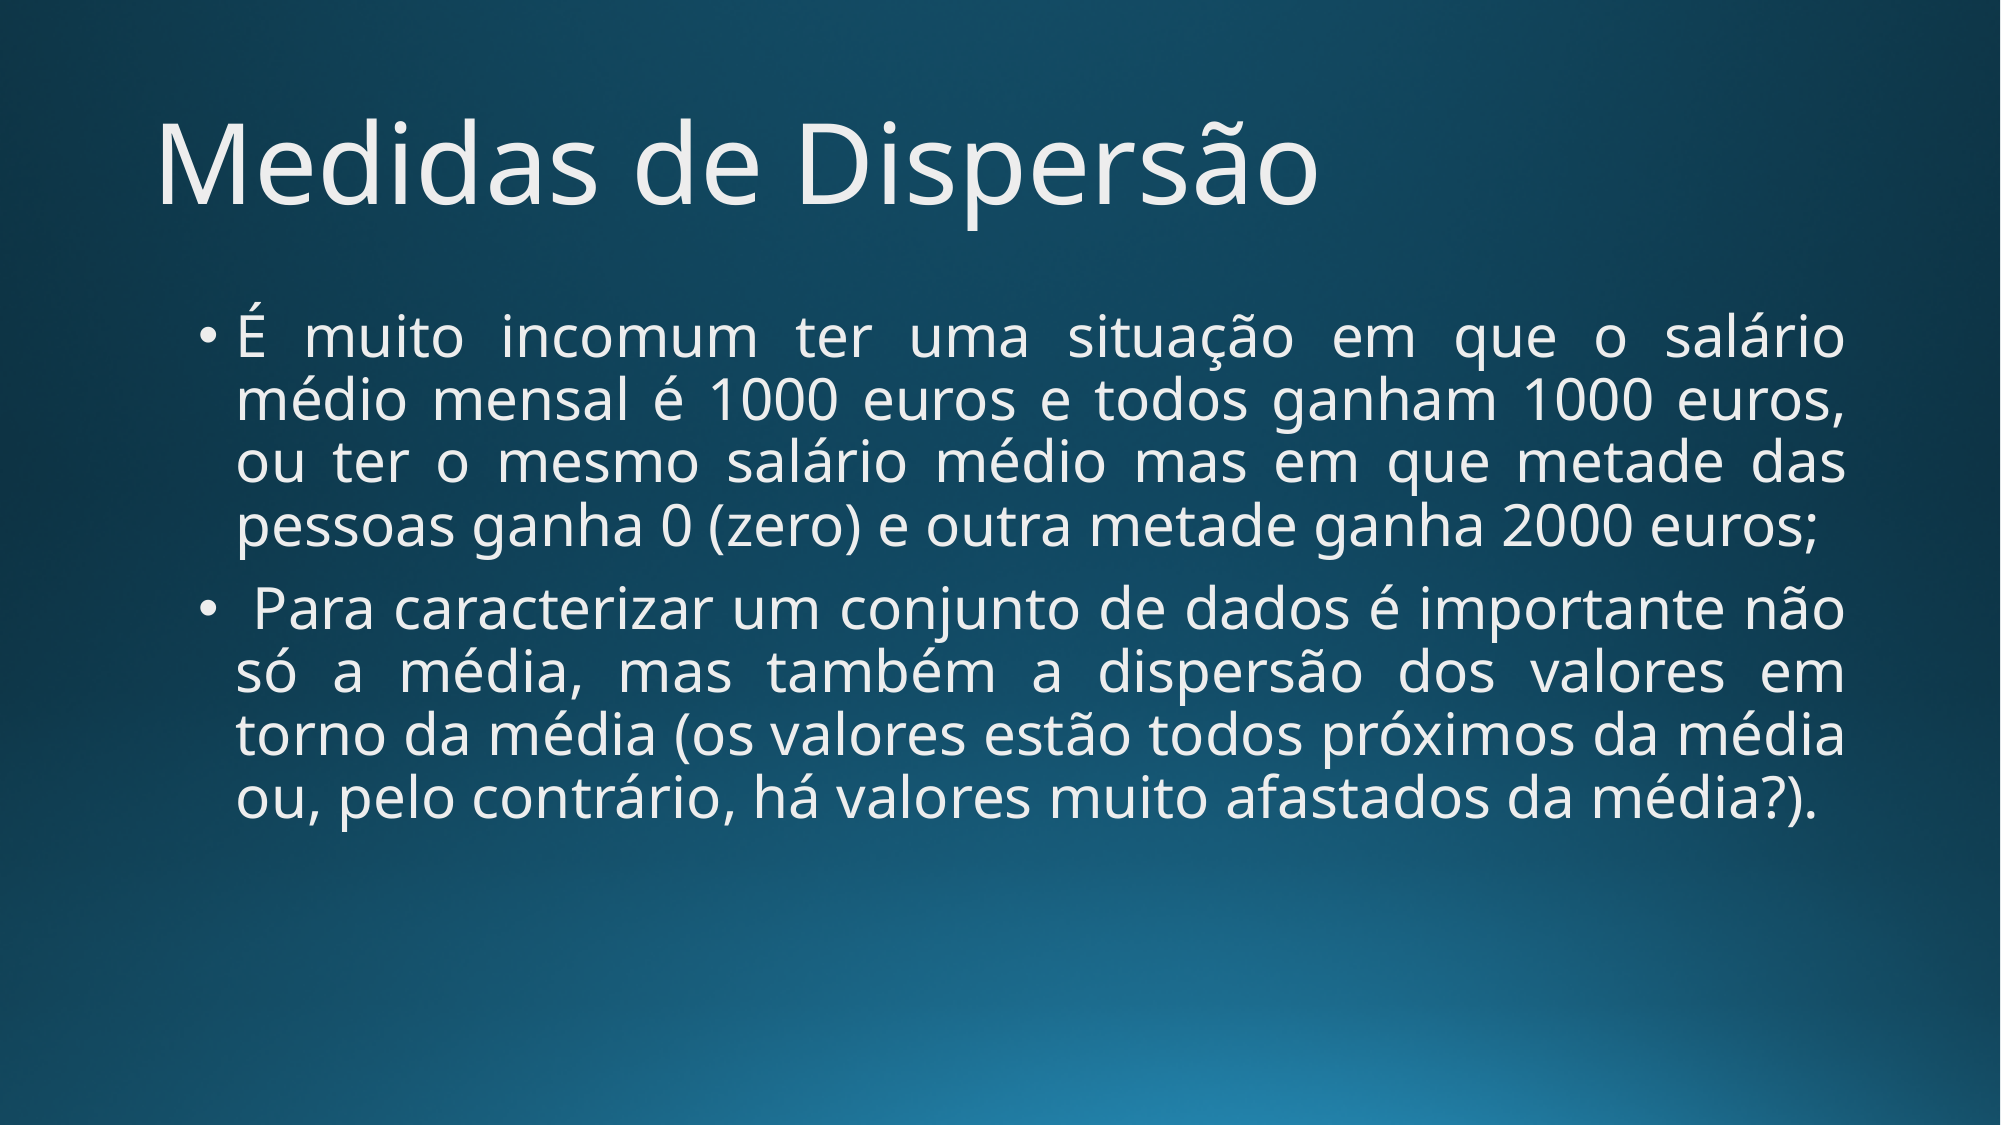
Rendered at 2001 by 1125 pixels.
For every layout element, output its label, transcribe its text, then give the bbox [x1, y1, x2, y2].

picture [0, 0, 2001, 1125]
text_box É muito incomum ter uma situação em que o salário médio mensal é 1000 euros e todos ganham 1000 euros, ou ter o mesmo salário médio mas em que metade das pessoas ganha 0 (zero) e outra metade ganha 2000 euros; Para caracterizar um conjunto de dados é importante não só a média, mas também a dispersão dos valores em torno da média (os valores estão todos próximos da média ou, pelo contrário, há valores muito afastados da média?). [183, 299, 1863, 1013]
text_box Medidas de Dispersão [137, 59, 1863, 278]
